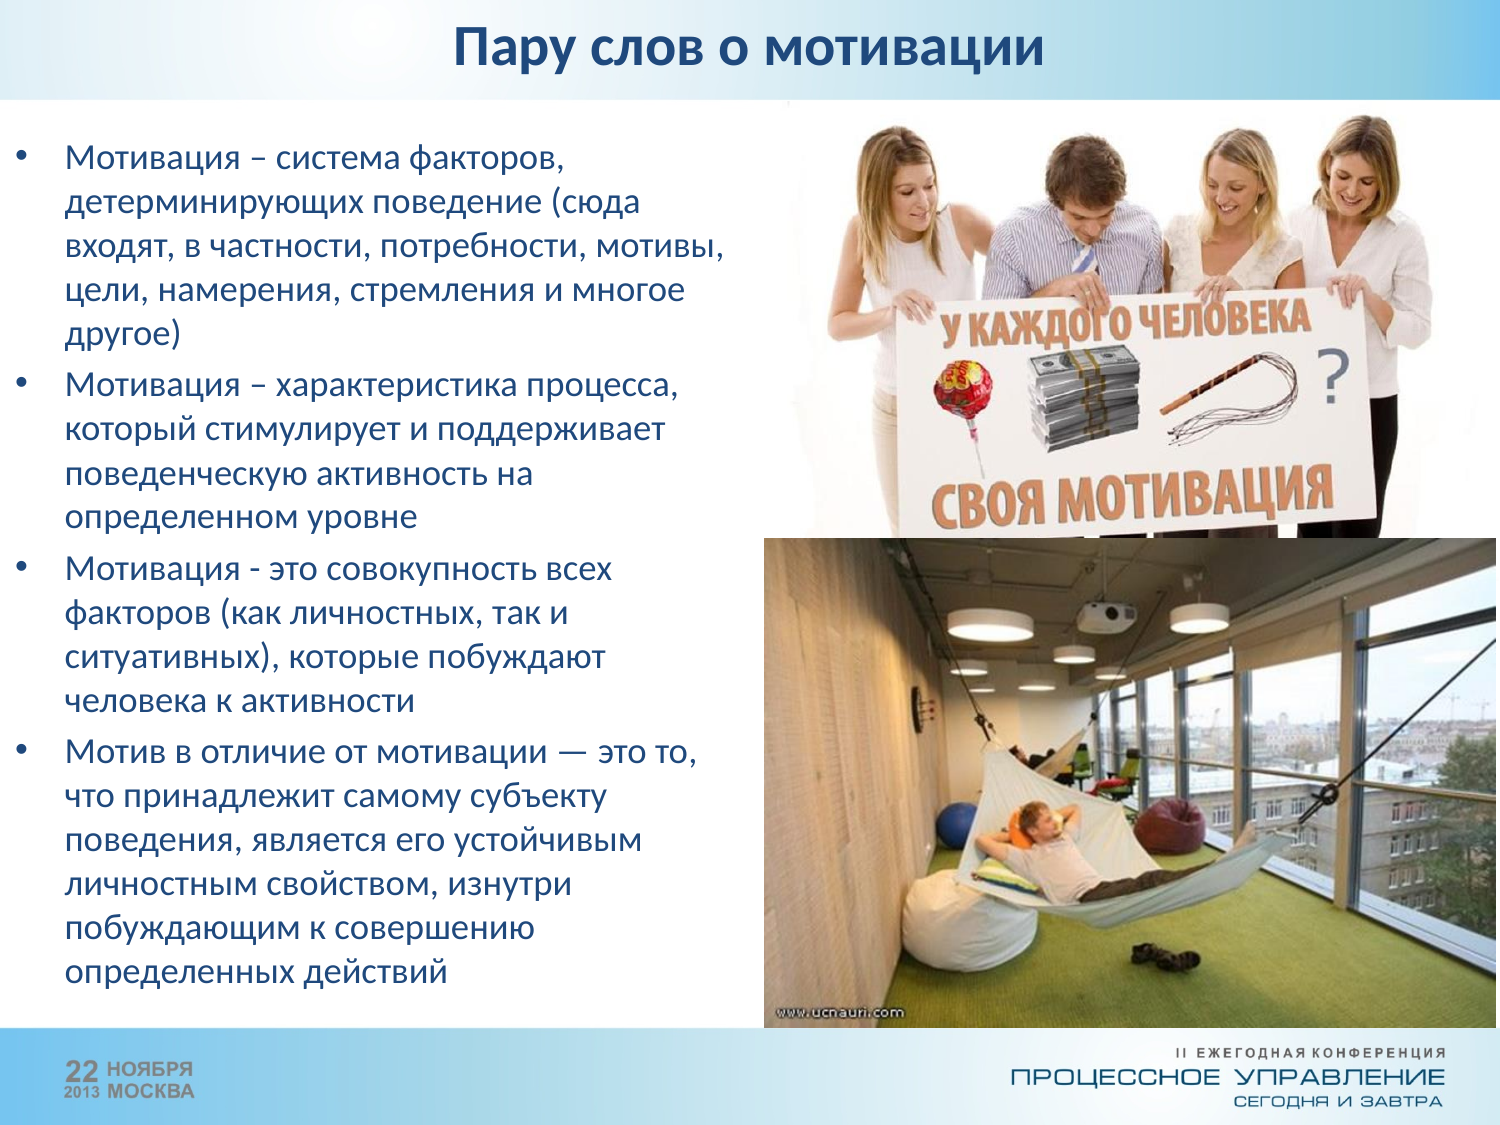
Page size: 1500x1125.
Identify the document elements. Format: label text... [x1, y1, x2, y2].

picture [0, 0, 1500, 1125]
list Мотивация – система факторов, детерминирующих поведение (сюда входят, в частности, потребности, мотивы, цели, намерения, стремления и многое другое) Мотивация – характеристика процесса, который стимулирует и поддерживает поведенческую активность на определенном уровне Мотивация - это совокупность всех факторов (как личностных, так и ситуативных), которые побуждают человека к активности Мотив в отличие от мотивации — это то, что принадлежит самому субъекту поведения, является его устойчивым личностным свойством, изнутри побуждающим к совершению определенных действий [0, 125, 765, 1028]
list Пару слов о мотивации [29, 0, 1471, 107]
